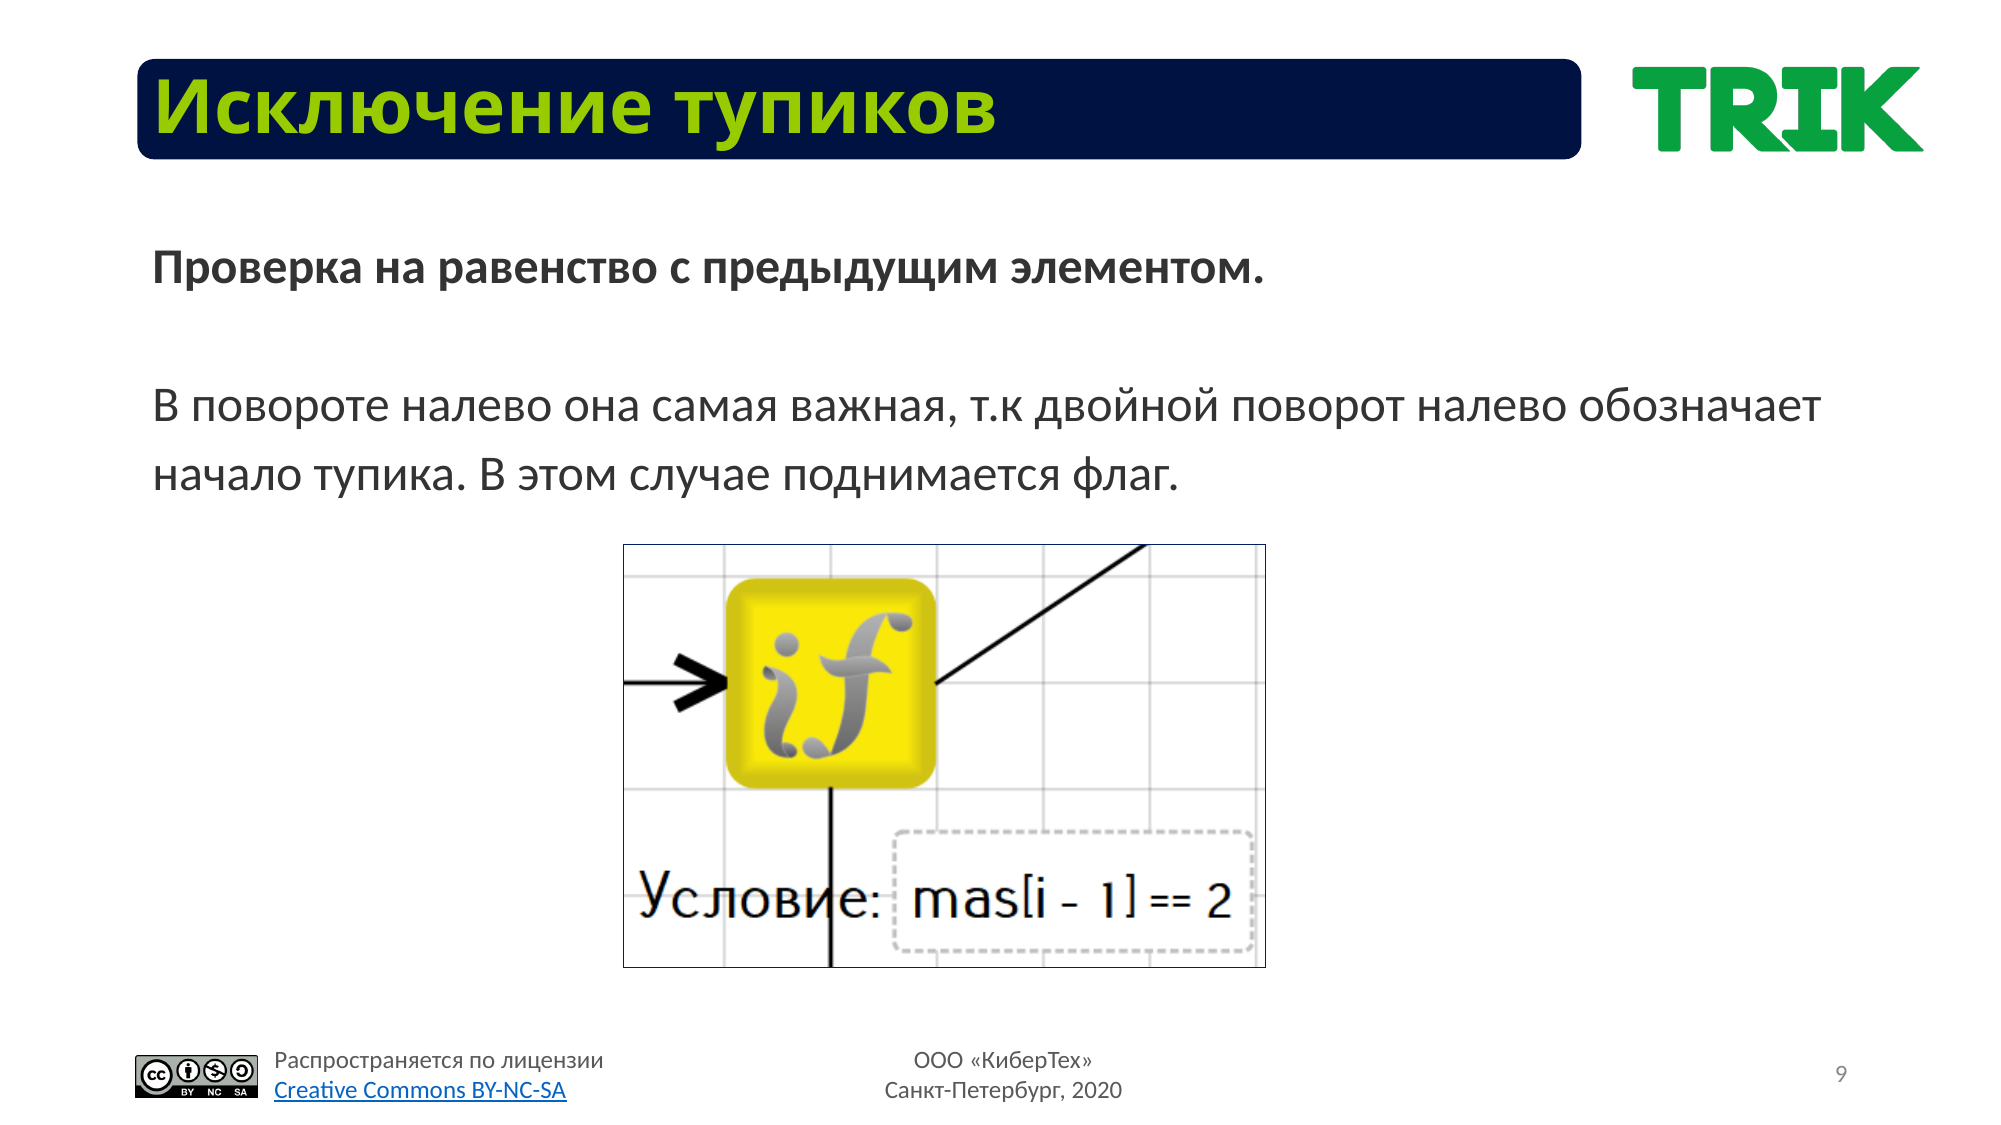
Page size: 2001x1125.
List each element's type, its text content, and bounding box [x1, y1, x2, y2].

picture [135, 1055, 258, 1098]
slide_number 9 [1412, 1042, 1863, 1103]
title Исключение тупиков [137, 61, 1582, 163]
picture [1631, 64, 1924, 154]
text_box Проверка на равенство с предыдущим элементом. В повороте налево она самая важная, т.к двойной поворот налево обозначает начало тупика. В этом случае поднимается флаг. [137, 209, 1863, 489]
picture [623, 543, 1266, 968]
